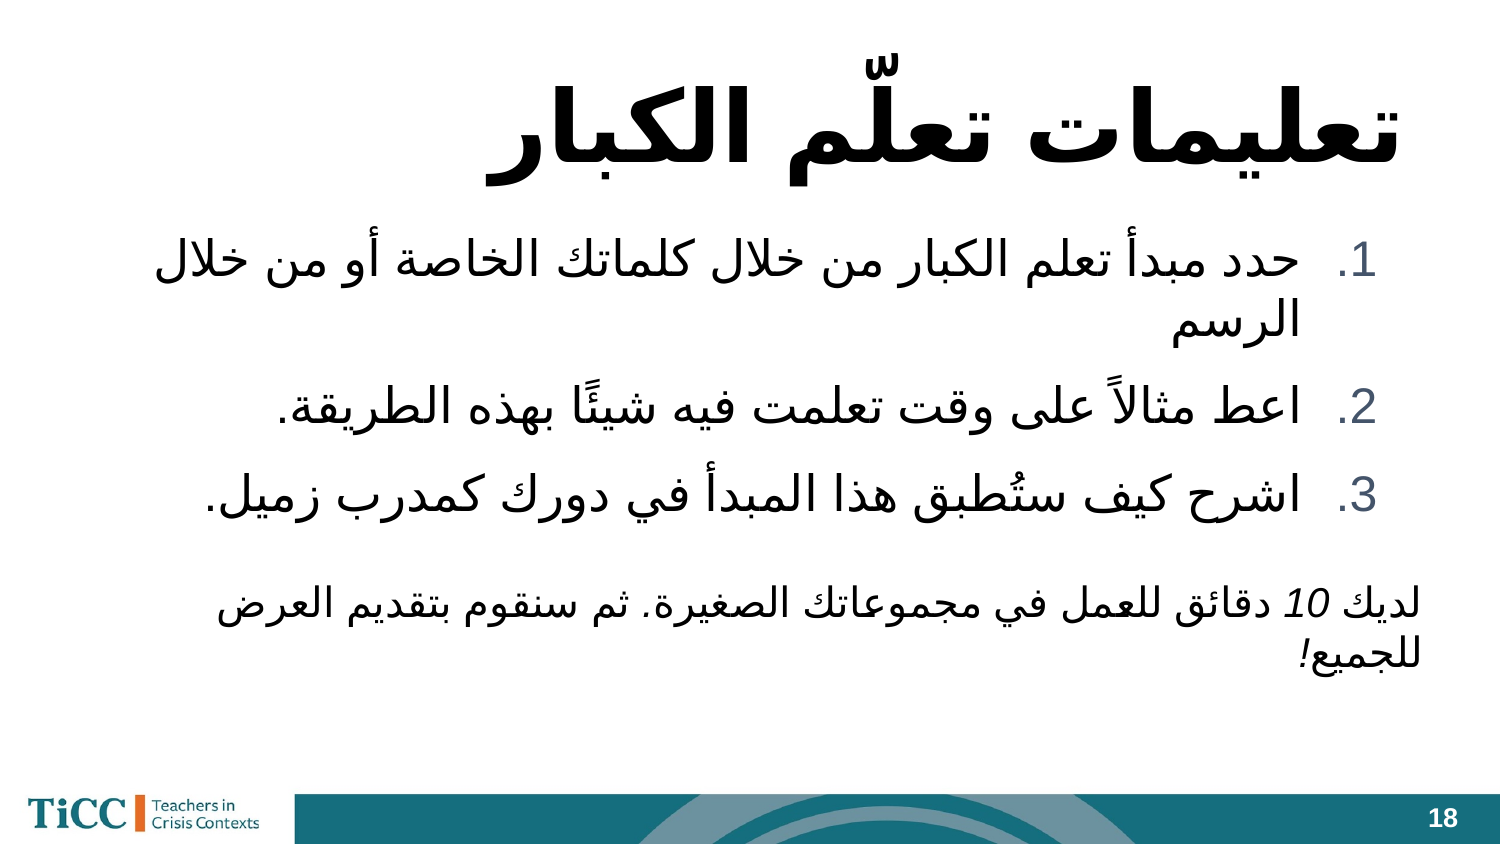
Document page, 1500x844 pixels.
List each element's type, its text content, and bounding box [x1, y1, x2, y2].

text_box لديك 10 دقائق للعمل في مجموعاتك الصغيرة. ثم سنقوم بتقديم العرض للجميع! [144, 561, 1438, 684]
slide_number ‹#› [1383, 783, 1474, 844]
title تعليمات تعلّم الكبار [70, 9, 1421, 197]
picture [0, 0, 1500, 844]
list حدد مبدأ تعلم الكبار من خلال كلماتك الخاصة أو من خلال الرسم اعط مثالاً على وقت تعلمت فيه شيئًا بهذه الطريقة. اشرح كيف ستُطبق هذا المبدأ في دورك كمدرب زميل. [98, 211, 1393, 631]
